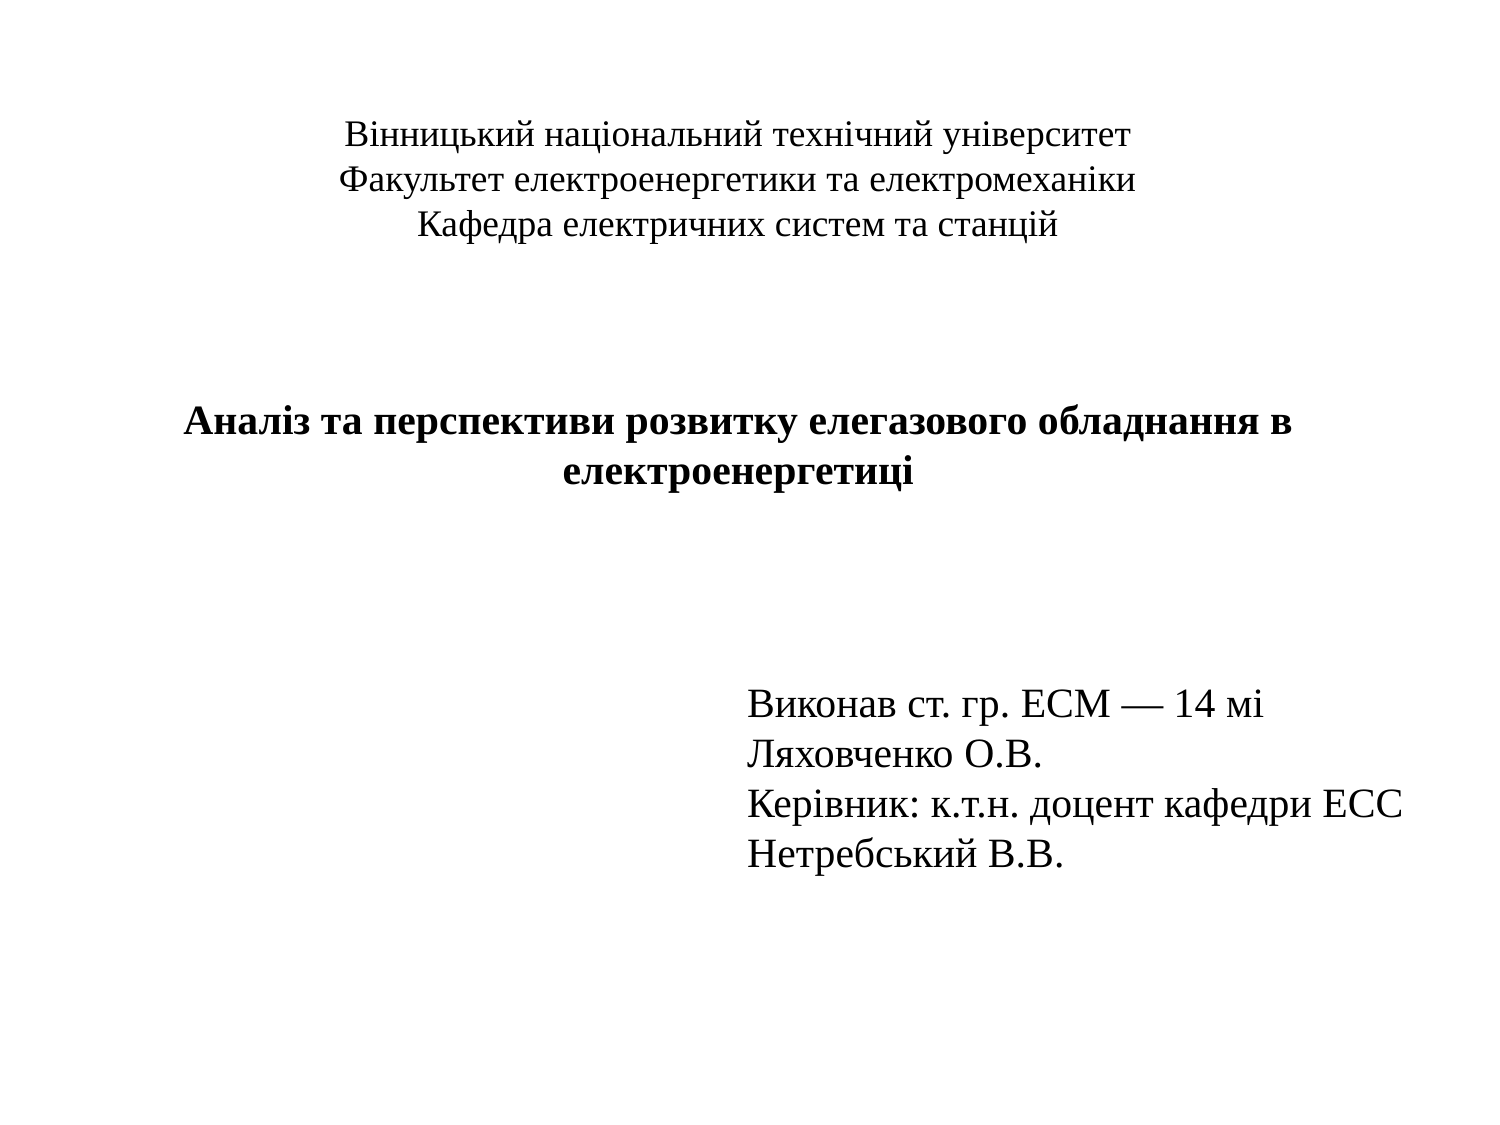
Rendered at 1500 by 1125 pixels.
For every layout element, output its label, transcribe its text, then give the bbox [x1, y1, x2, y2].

text_box Виконав ст. гр. ЕСМ — 14 мі Ляховченко О.В. Керівник: к.т.н. доцент кафедри ЕСС Нетребський В.В. [732, 668, 1500, 884]
text_box Вінницький національний технічний університет Факультет електроенергетики та електромеханіки Кафедра електричних систем та станцій [218, 101, 1258, 252]
text_box Аналіз та перспективи розвитку елегазового обладнання в електроенергетиці [63, 370, 1414, 516]
